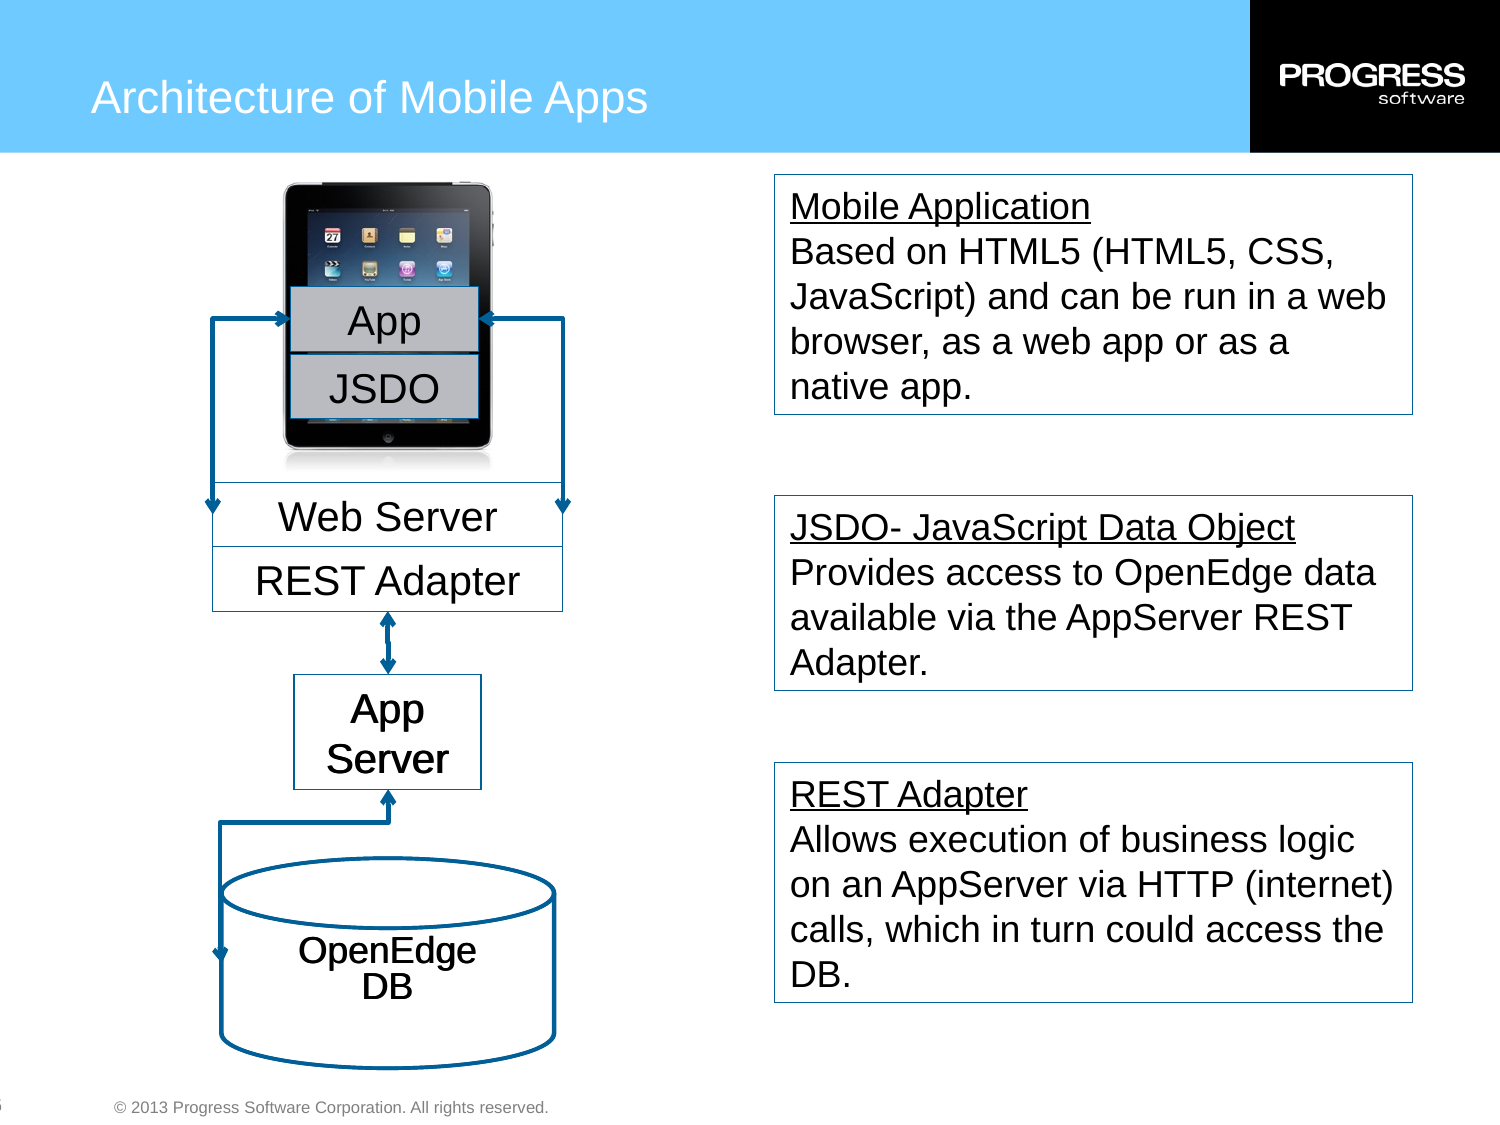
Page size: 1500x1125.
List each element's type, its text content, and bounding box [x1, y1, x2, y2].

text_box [212, 481, 564, 613]
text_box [278, 161, 498, 480]
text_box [212, 318, 291, 516]
text_box REST Adapter Allows execution of business logic on an AppServer via HTTP (internet) calls, which in turn could access the DB. [774, 762, 1413, 1003]
text_box App Server [293, 674, 481, 790]
text_box Mobile Application Based on HTML5 (HTML5, CSS, JavaScript) and can be run in a web browser, as a web app or as a native app. [774, 174, 1413, 415]
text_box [198, 858, 576, 1073]
text_box JSDO- JavaScript Data Object Provides access to OpenEdge data available via the AppServer REST Adapter. [774, 495, 1413, 691]
title Architecture of Mobile Apps [75, 64, 1201, 132]
picture [1280, 63, 1465, 104]
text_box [478, 318, 564, 516]
